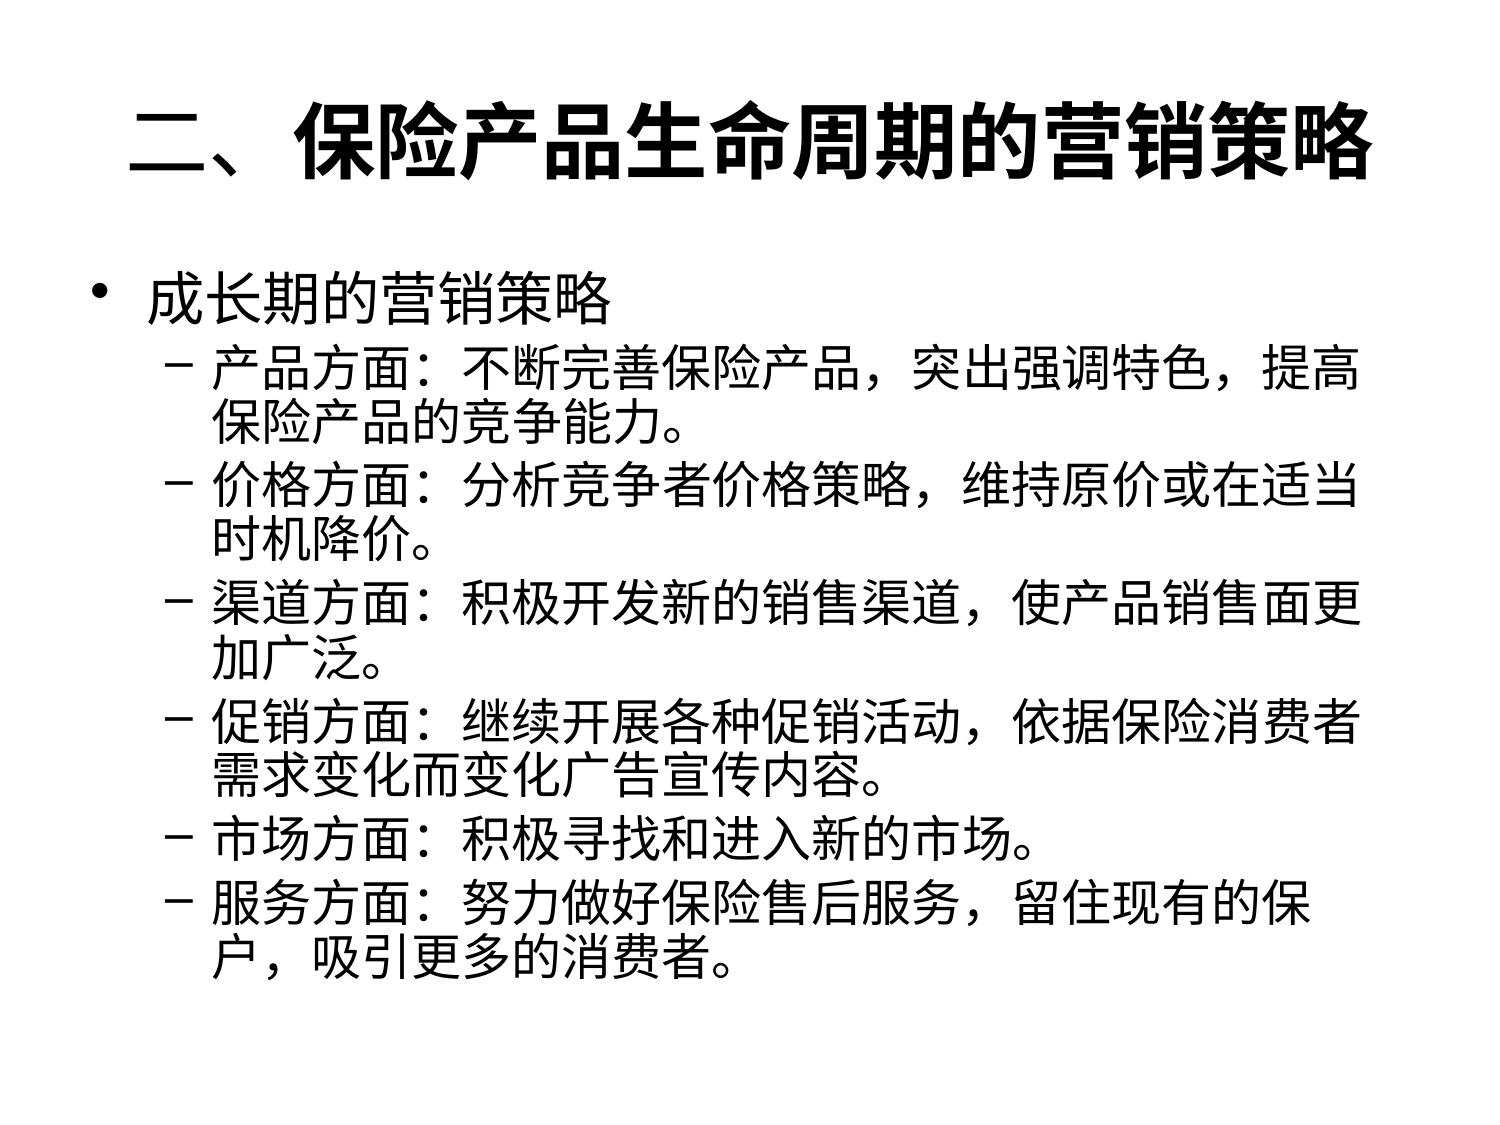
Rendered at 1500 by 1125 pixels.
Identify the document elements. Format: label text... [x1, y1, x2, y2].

list 成长期的营销策略 产品方面：不断完善保险产品，突出强调特色，提高保险产品的竞争能力。 价格方面：分析竞争者价格策略，维持原价或在适当时机降价。 渠道方面：积极开发新的销售渠道，使产品销售面更加广泛。 促销方面：继续开展各种促销活动，依据保险消费者需求变化而变化广告宣传内容。 市场方面：积极寻找和进入新的市场。 服务方面：努力做好保险售后服务，留住现有的保户，吸引更多的消费者。 [75, 262, 1425, 1071]
title 二、保险产品生命周期的营销策略 [75, 45, 1425, 233]
